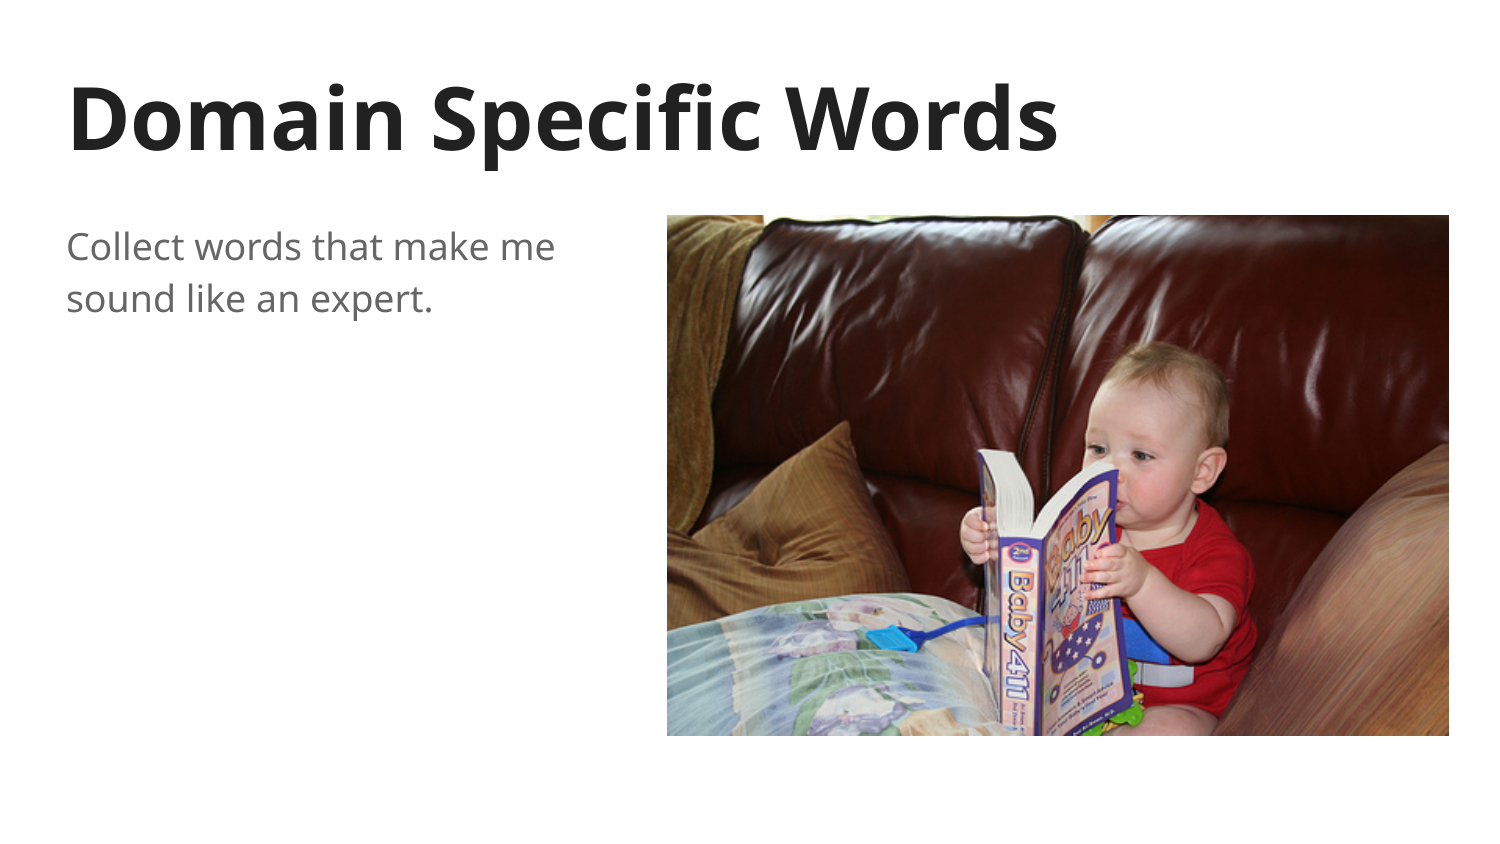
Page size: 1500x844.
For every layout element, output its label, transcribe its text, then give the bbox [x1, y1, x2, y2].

picture [667, 215, 1450, 736]
title Domain Specific Words [51, 48, 1449, 180]
list Collect words that make me sound like an expert. [51, 201, 634, 750]
